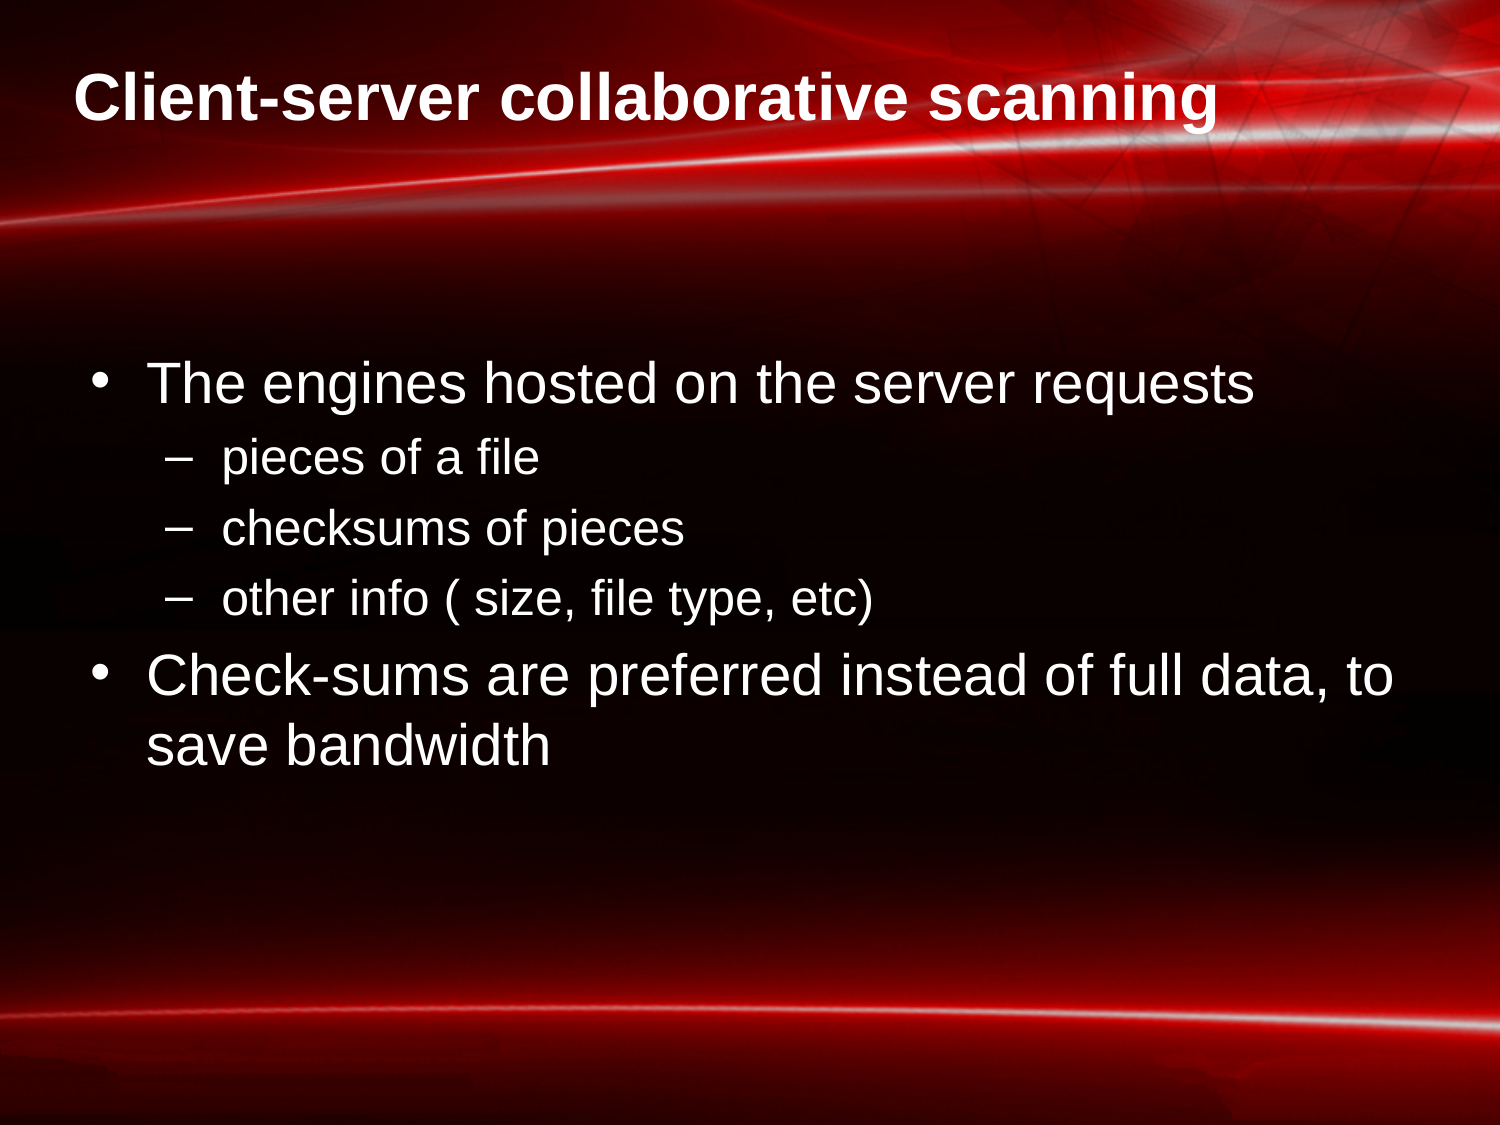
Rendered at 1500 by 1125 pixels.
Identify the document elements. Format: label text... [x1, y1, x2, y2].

picture [0, 0, 1500, 1125]
title Client-server collaborative scanning [58, 0, 1409, 188]
list The engines hosted on the server requests pieces of a file checksums of pieces other info ( size, file type, etc) Check-sums are preferred instead of full data, to save bandwidth [74, 337, 1426, 876]
